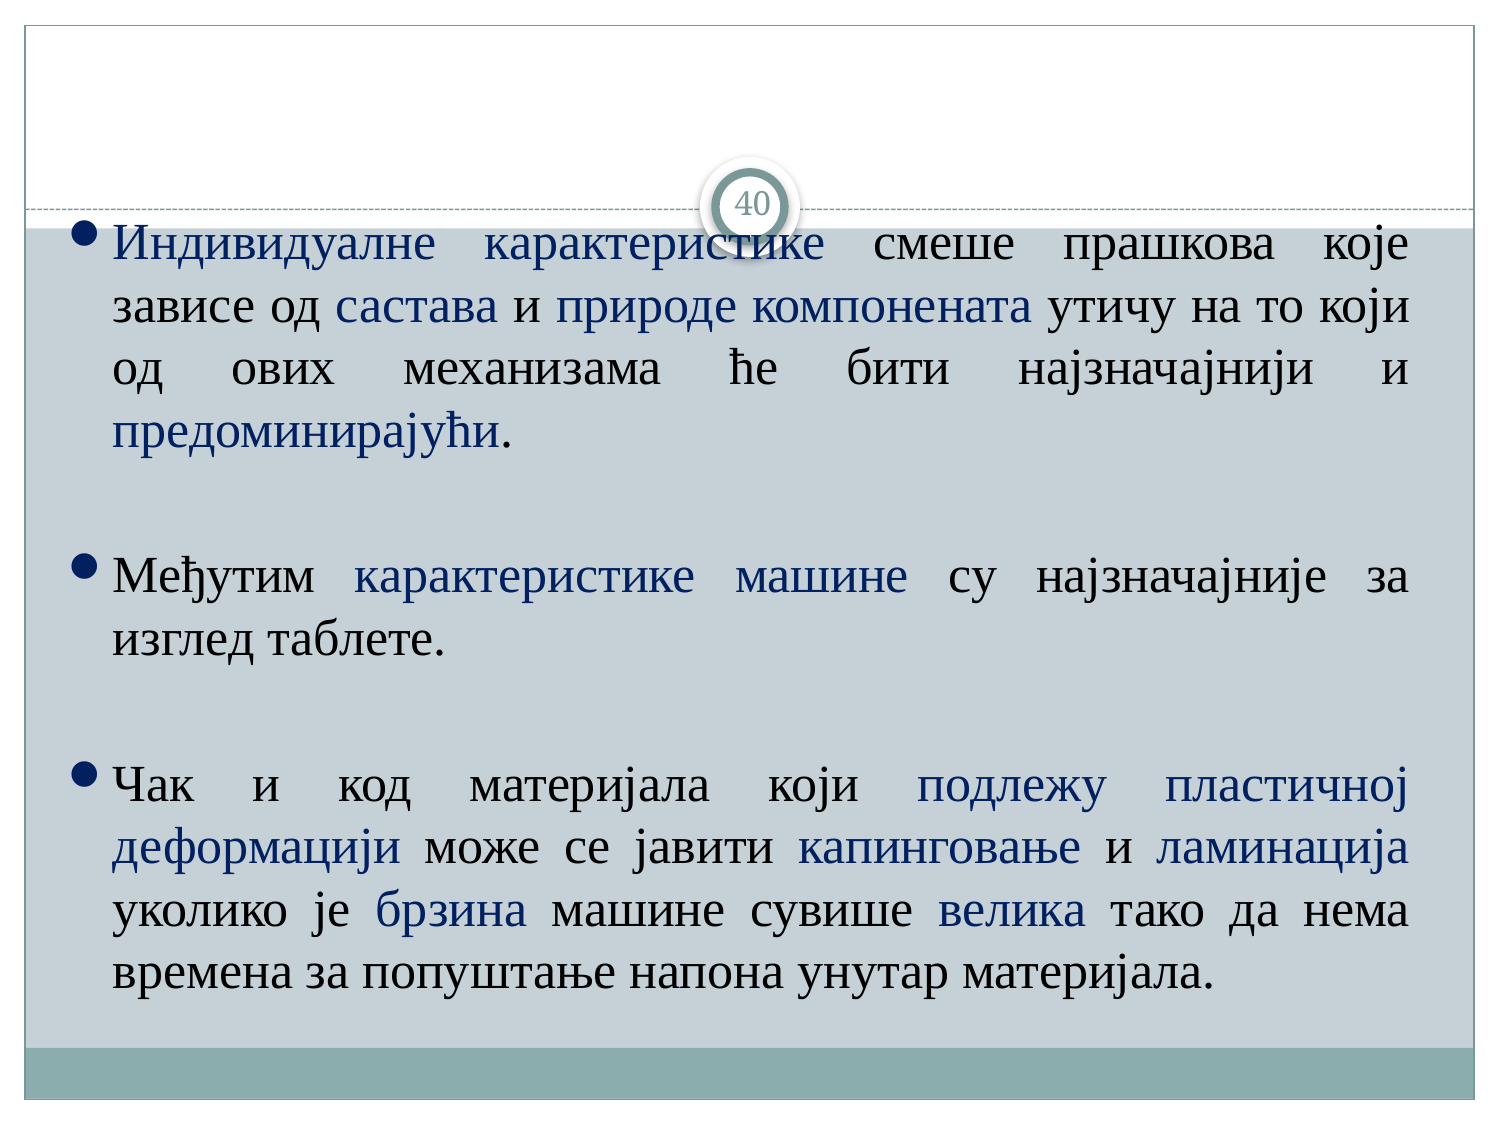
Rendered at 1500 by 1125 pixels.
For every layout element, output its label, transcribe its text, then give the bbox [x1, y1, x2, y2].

list Индивидуалне карактеристике смеше прашкова које зависе од састава и природе компонената утичу на то који од ових механизама ће бити најзначајнији и предоминирајући. Међутим карактеристике машине су најзначајније за изглед таблете. Чак и код материјала који подлежу пластичној деформацији може се јавити капинговање и ламинација уколико је брзина машине сувише велика тако да нема времена за попуштање напона унутар материјала. [53, 54, 1425, 1059]
slide_number 40 [715, 168, 791, 241]
